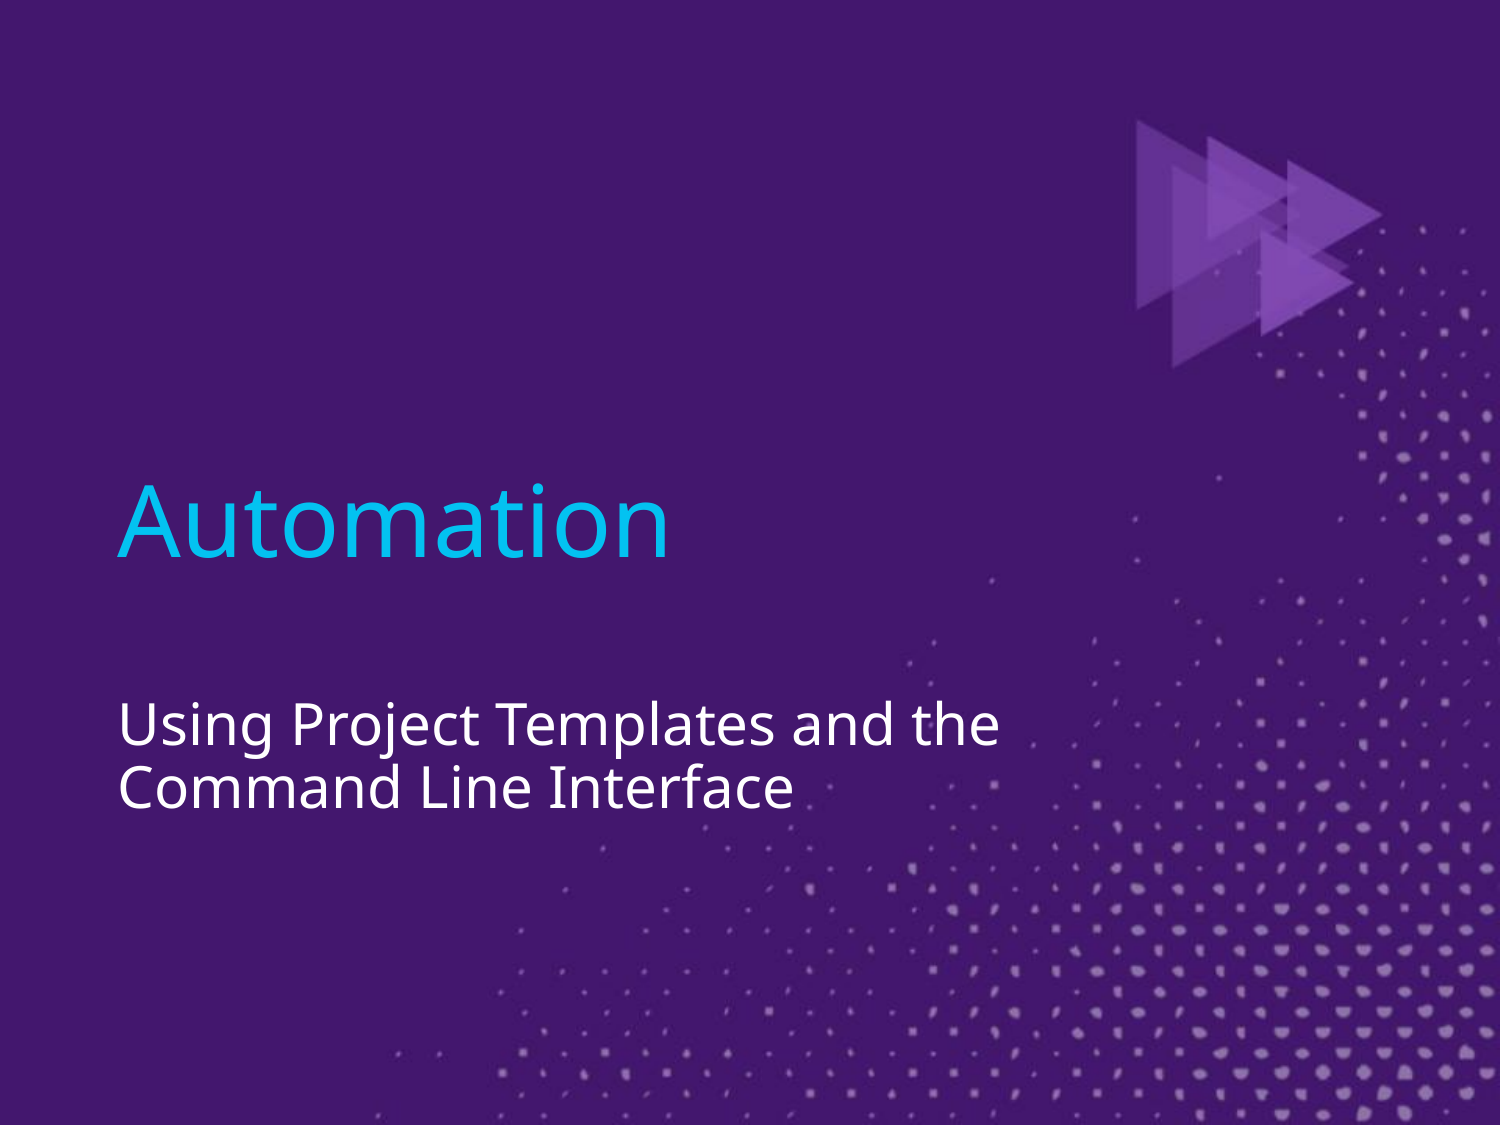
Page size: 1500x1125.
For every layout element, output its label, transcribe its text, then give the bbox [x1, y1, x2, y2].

subtitle Using Project Templates and the Command Line Interface [102, 687, 1258, 846]
title Automation [102, 400, 1251, 651]
picture [0, 0, 1500, 1125]
